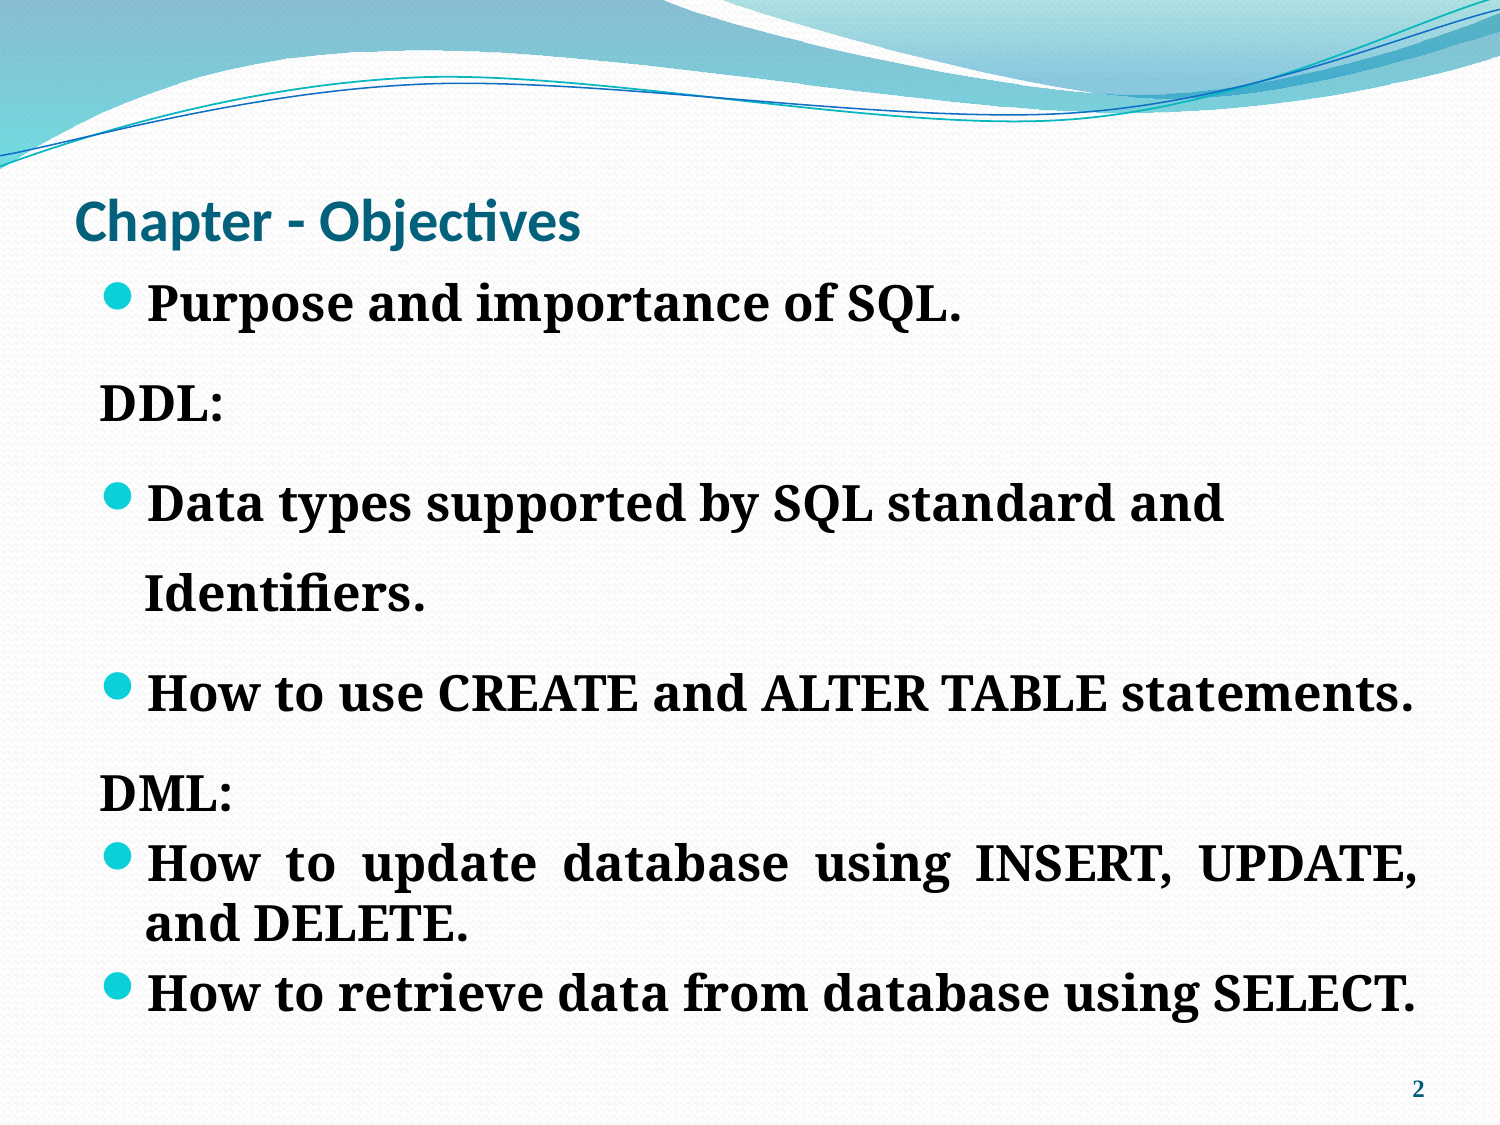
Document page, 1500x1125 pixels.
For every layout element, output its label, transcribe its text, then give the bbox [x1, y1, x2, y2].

slide_number 2 [1299, 1042, 1425, 1103]
title Chapter - Objectives [75, 66, 1425, 254]
list Purpose and importance of SQL. DDL: Data types supported by SQL standard and Identifiers. How to use CREATE and ALTER TABLE statements. DML: How to update database using INSERT, UPDATE, and DELETE. How to retrieve data from database using SELECT. [85, 234, 1436, 1059]
